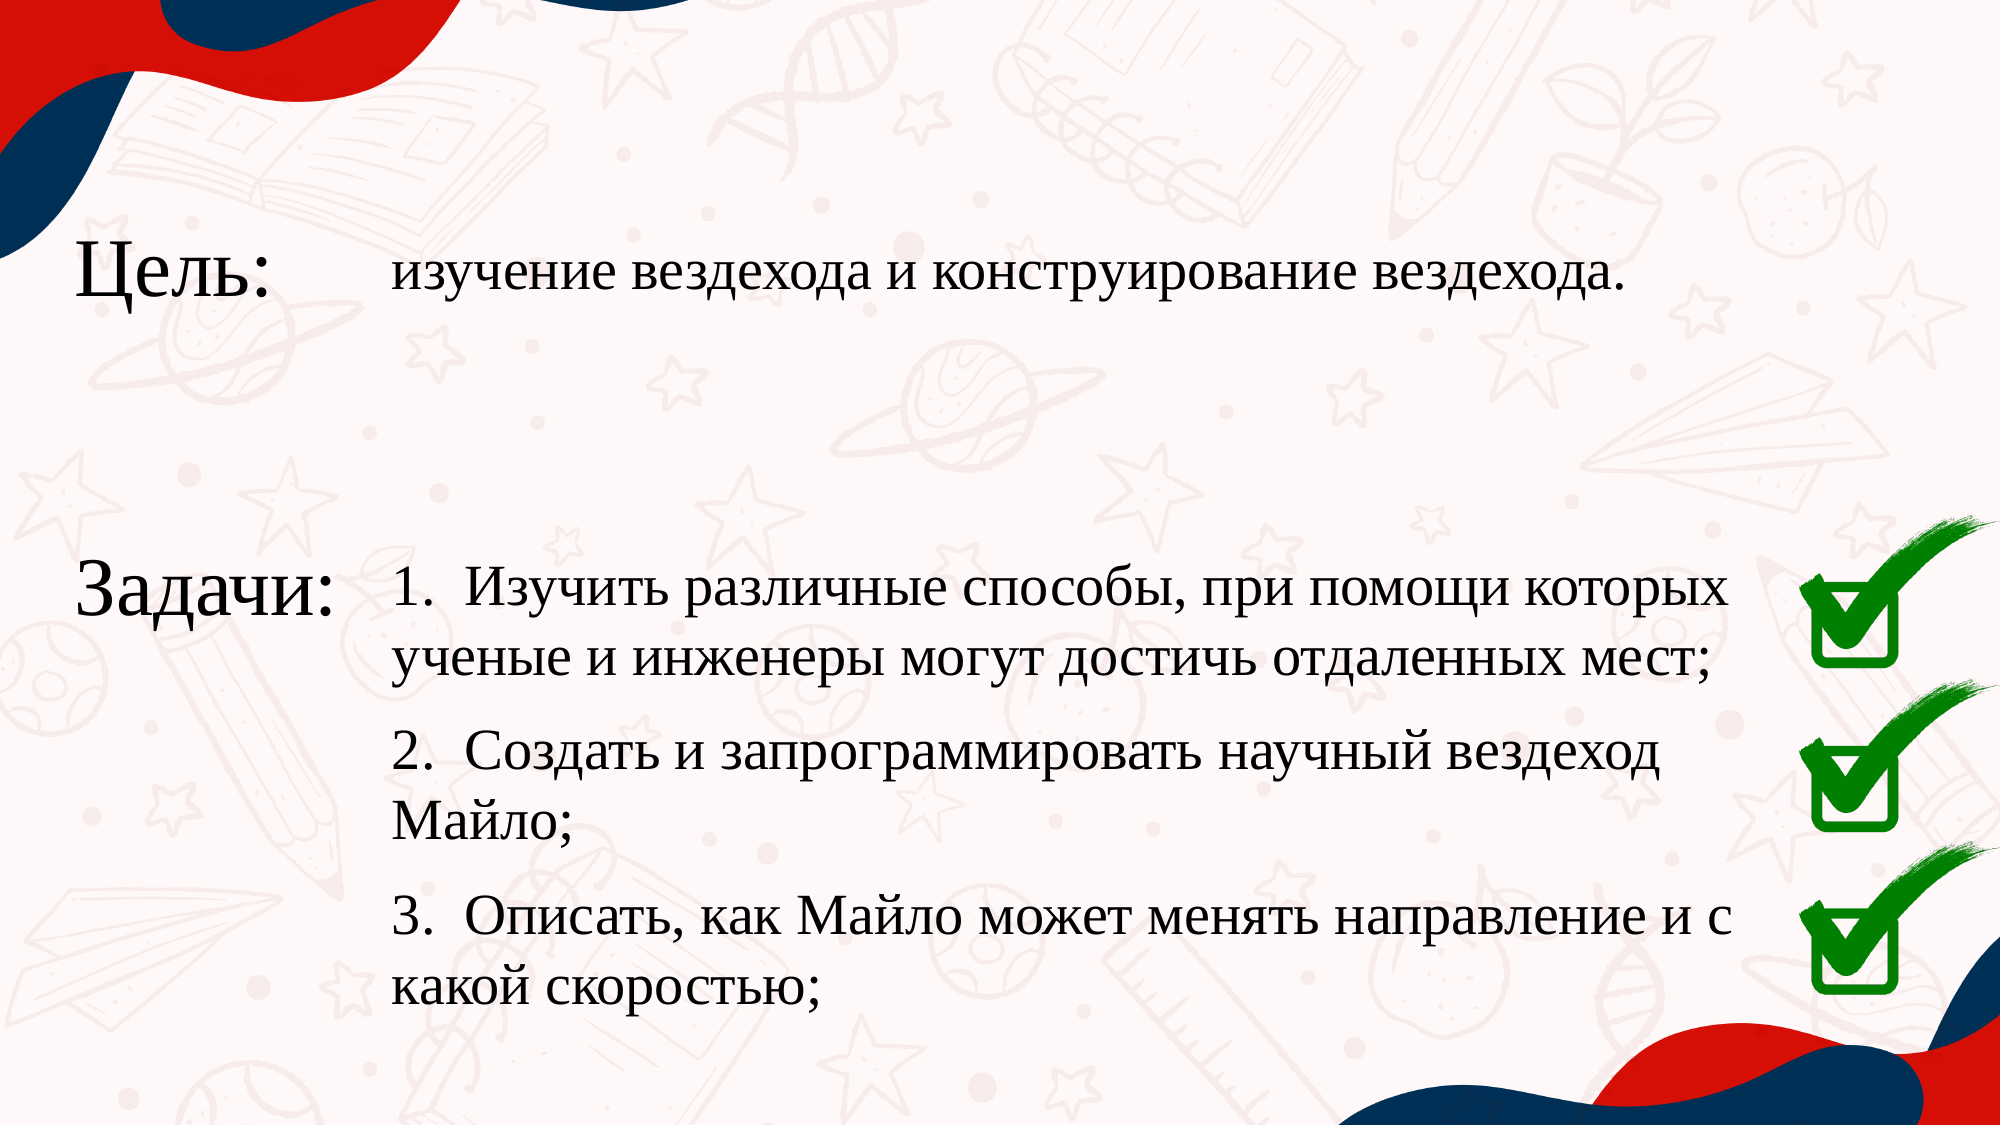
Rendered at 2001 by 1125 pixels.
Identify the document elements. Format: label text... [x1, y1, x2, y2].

text_box 2. Создать и запрограммировать научный вездеход Майло; [377, 703, 1785, 868]
text_box изучение вездехода и конструирование вездехода. [377, 223, 1888, 309]
picture [0, 0, 2000, 1125]
text_box Задачи: [59, 524, 474, 640]
text_box Цель: [59, 205, 558, 321]
text_box 3. Описать, как Майло может менять направление и с какой скоростью; [377, 868, 1785, 1024]
text_box 1. Изучить различные способы, при помощи которых ученые и инженеры могут достичь отдаленных мест; [377, 539, 1785, 703]
